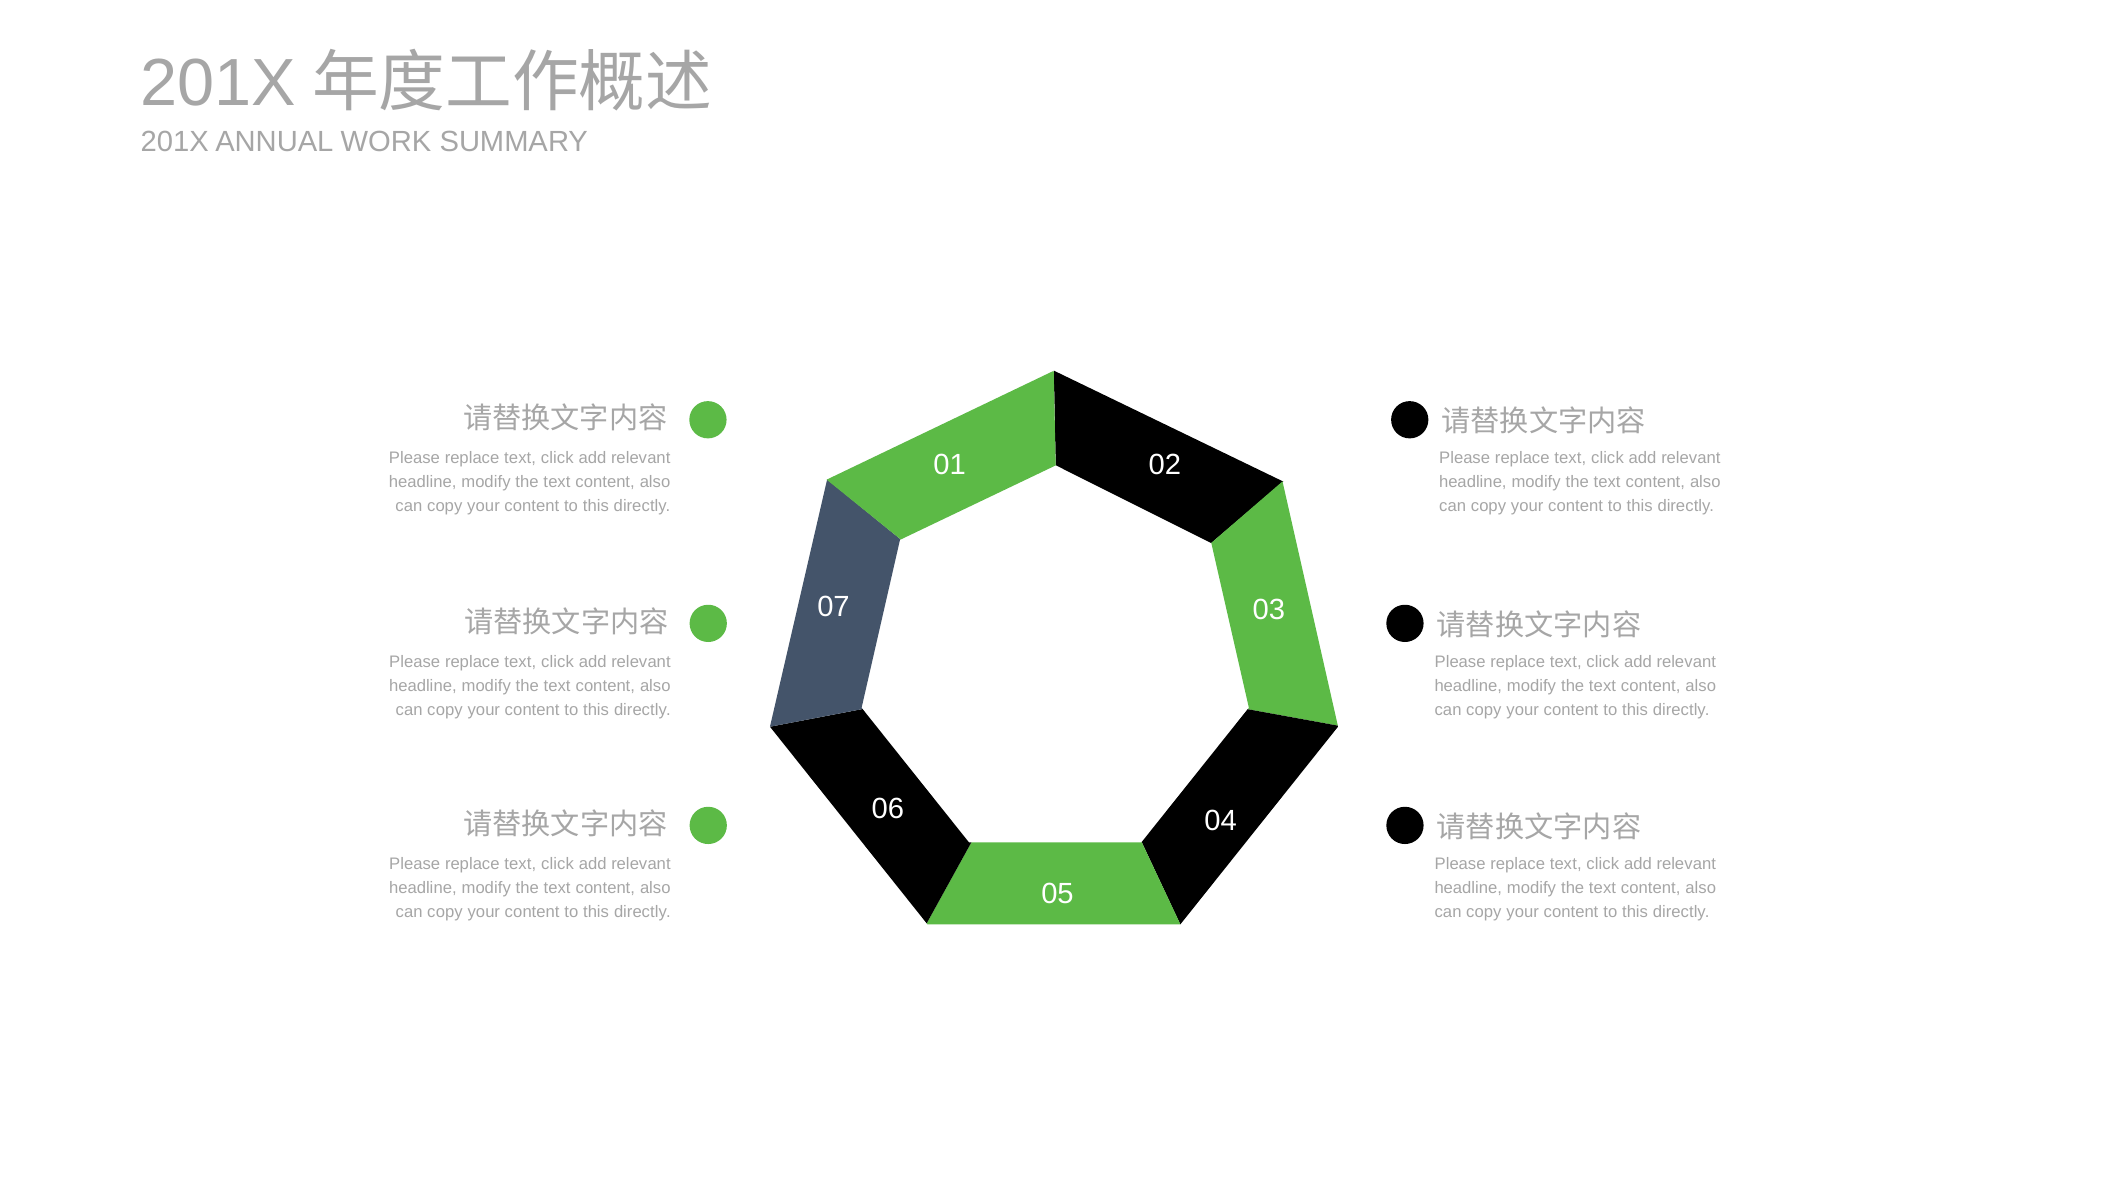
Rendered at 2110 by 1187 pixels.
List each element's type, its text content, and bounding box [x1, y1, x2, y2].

text_box 201X ANNUAL WORK SUMMARY [140, 122, 602, 158]
text_box 请替换文字内容 [443, 799, 672, 840]
text_box 请替换文字内容 [443, 597, 673, 638]
text_box [689, 806, 727, 845]
text_box Please replace text, click add relevant headline, modify the text content, also can copy your content to this directly. [1439, 443, 1733, 534]
text_box Please replace text, click add relevant headline, modify the text content, also can copy your content to this directly. [369, 443, 671, 534]
text_box Please replace text, click add relevant headline, modify the text content, also can copy your content to this directly. [1434, 646, 1729, 737]
text_box [689, 604, 727, 643]
text_box Please replace text, click add relevant headline, modify the text content, also can copy your content to this directly. [369, 848, 672, 939]
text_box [769, 370, 1339, 925]
text_box 请替换文字内容 [1438, 394, 1673, 439]
text_box 请替换文字内容 [1433, 799, 1668, 845]
text_box 201X年度工作概述 [140, 38, 789, 119]
text_box [1386, 806, 1424, 845]
text_box 请替换文字内容 [442, 394, 672, 434]
text_box Please replace text, click add relevant headline, modify the text content, also can copy your content to this directly. [1434, 848, 1729, 939]
text_box 请替换文字内容 [1433, 597, 1668, 642]
text_box [689, 401, 727, 439]
text_box Please replace text, click add relevant headline, modify the text content, also can copy your content to this directly. [369, 646, 672, 737]
text_box [1386, 604, 1424, 643]
text_box [1391, 401, 1429, 439]
